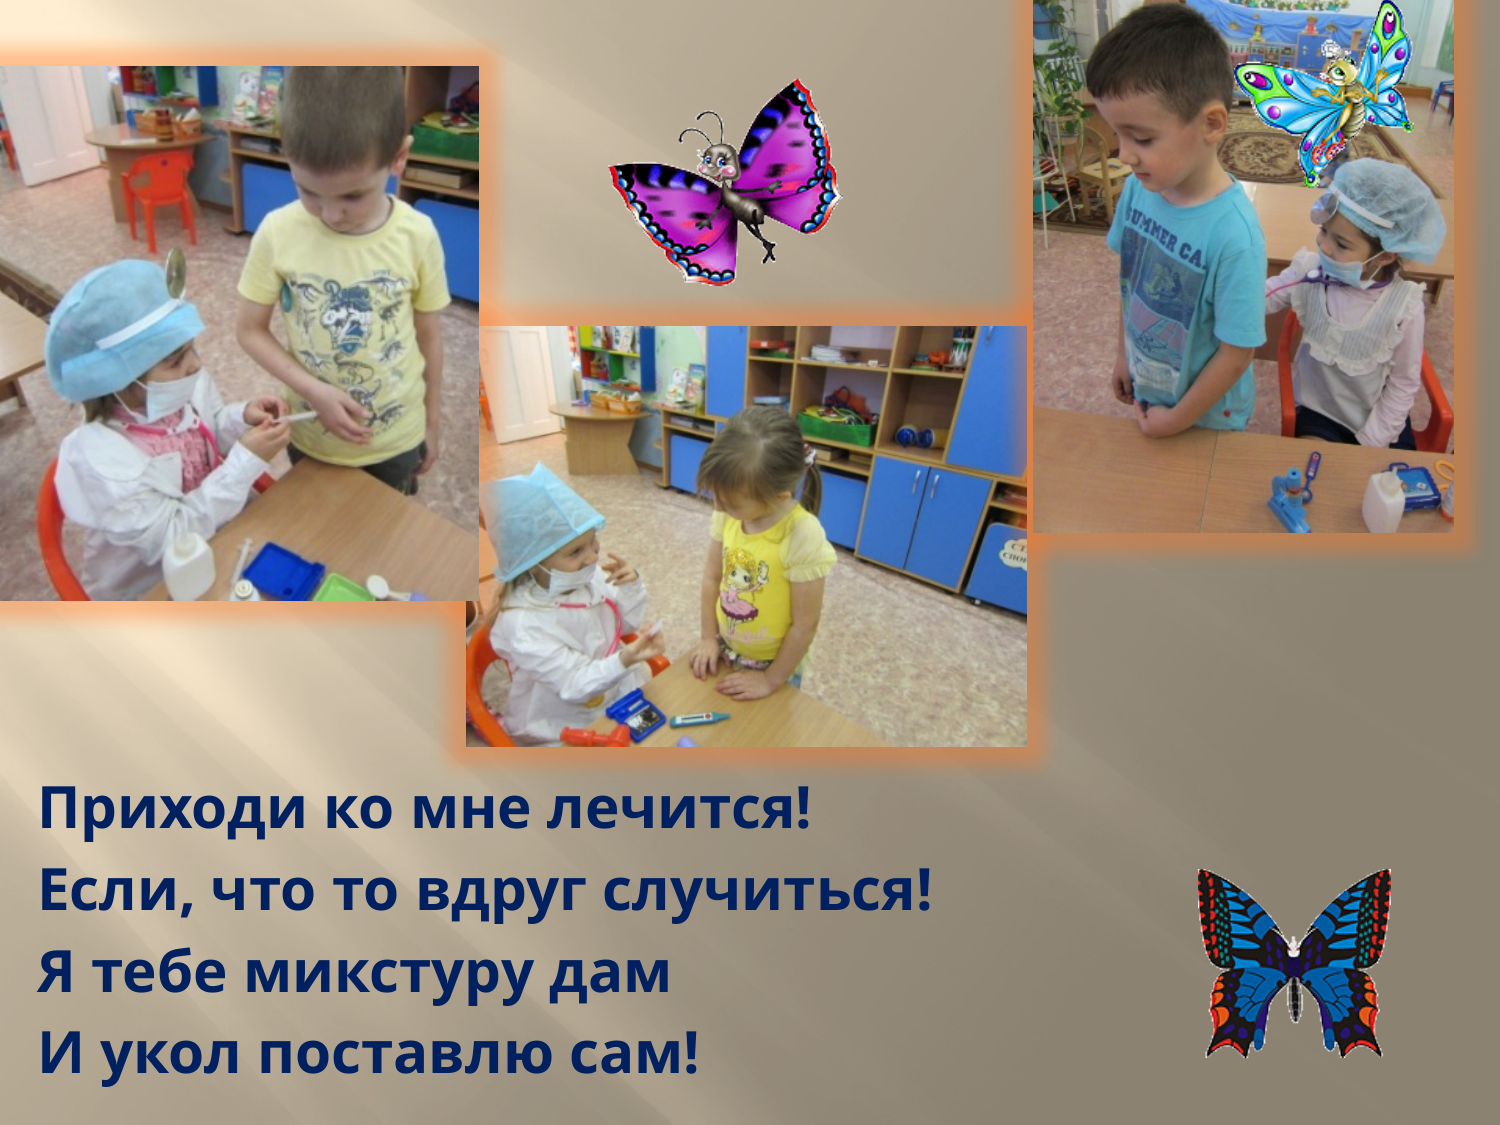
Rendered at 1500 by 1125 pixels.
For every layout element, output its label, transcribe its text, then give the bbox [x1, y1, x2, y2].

picture [608, 77, 843, 287]
picture [1198, 869, 1392, 1058]
picture [0, 66, 1027, 747]
list Приходи ко мне лечится! Если, что то вдруг случиться! Я тебе микстуру дам И укол поставлю сам! [0, 763, 1500, 1125]
picture [1033, 0, 1454, 533]
